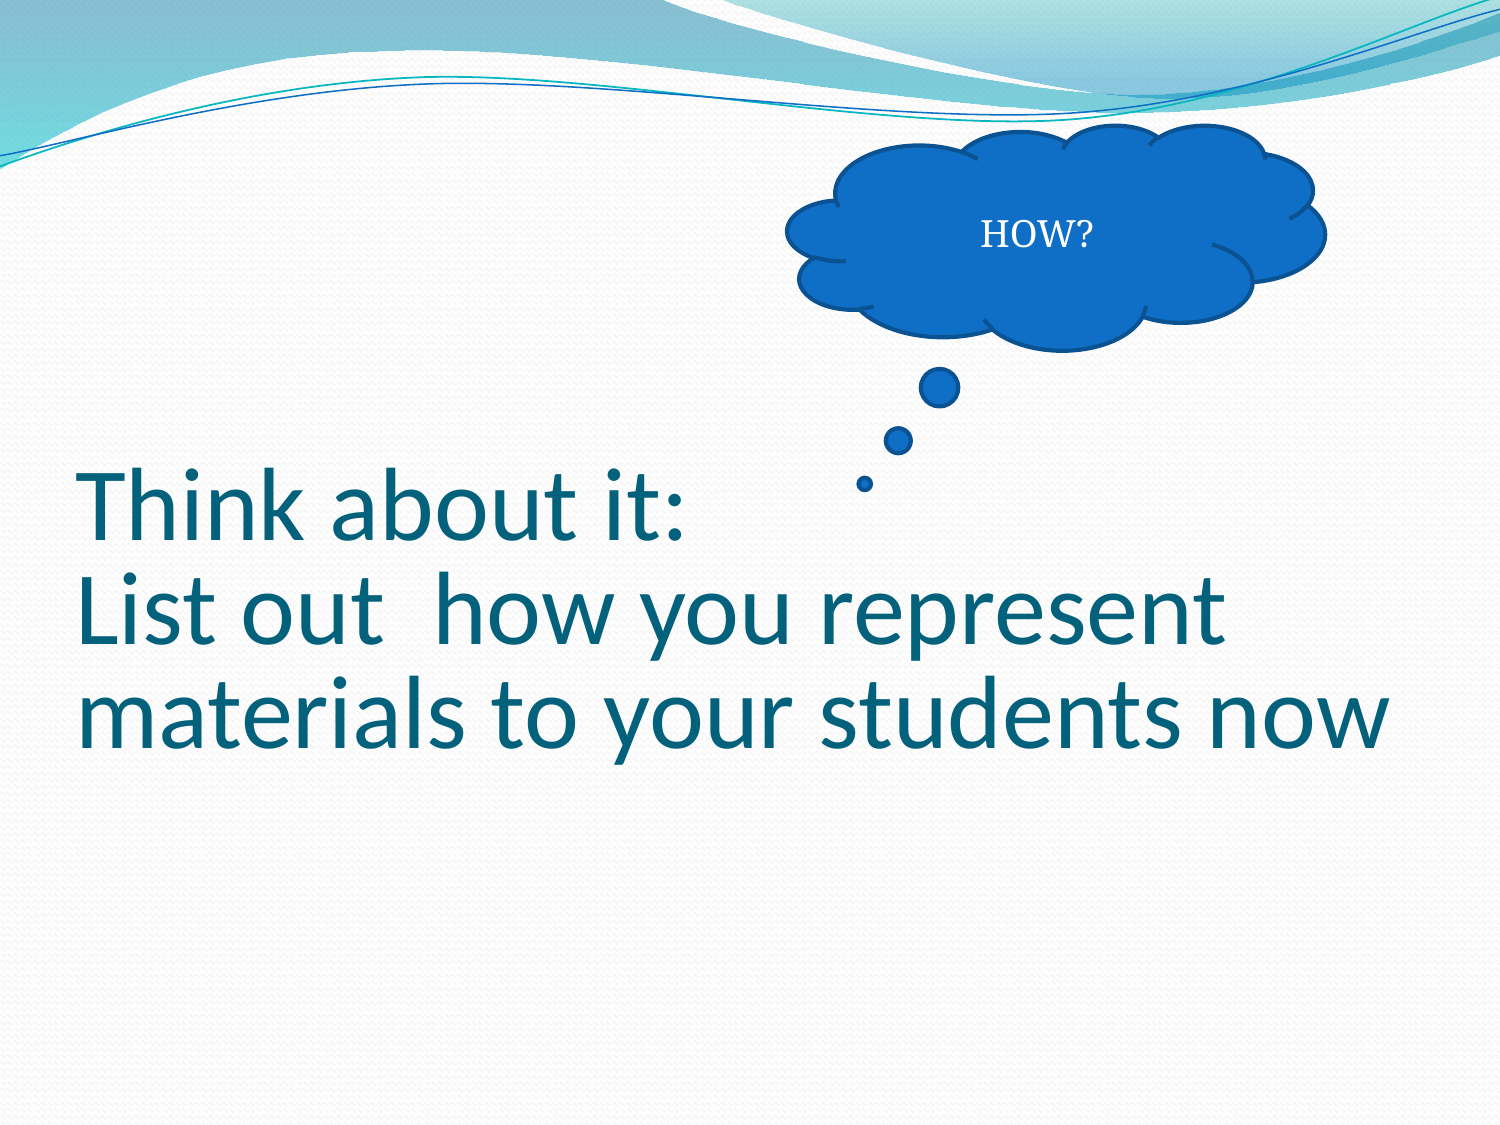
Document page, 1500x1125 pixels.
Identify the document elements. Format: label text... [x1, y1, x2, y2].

text_box HOW? [784, 123, 1328, 353]
title Think about it: List out how you represent materials to your students now [75, 115, 1438, 775]
text_box HOW? [918, 366, 961, 409]
text_box HOW? [883, 426, 913, 456]
text_box HOW? [856, 475, 874, 493]
